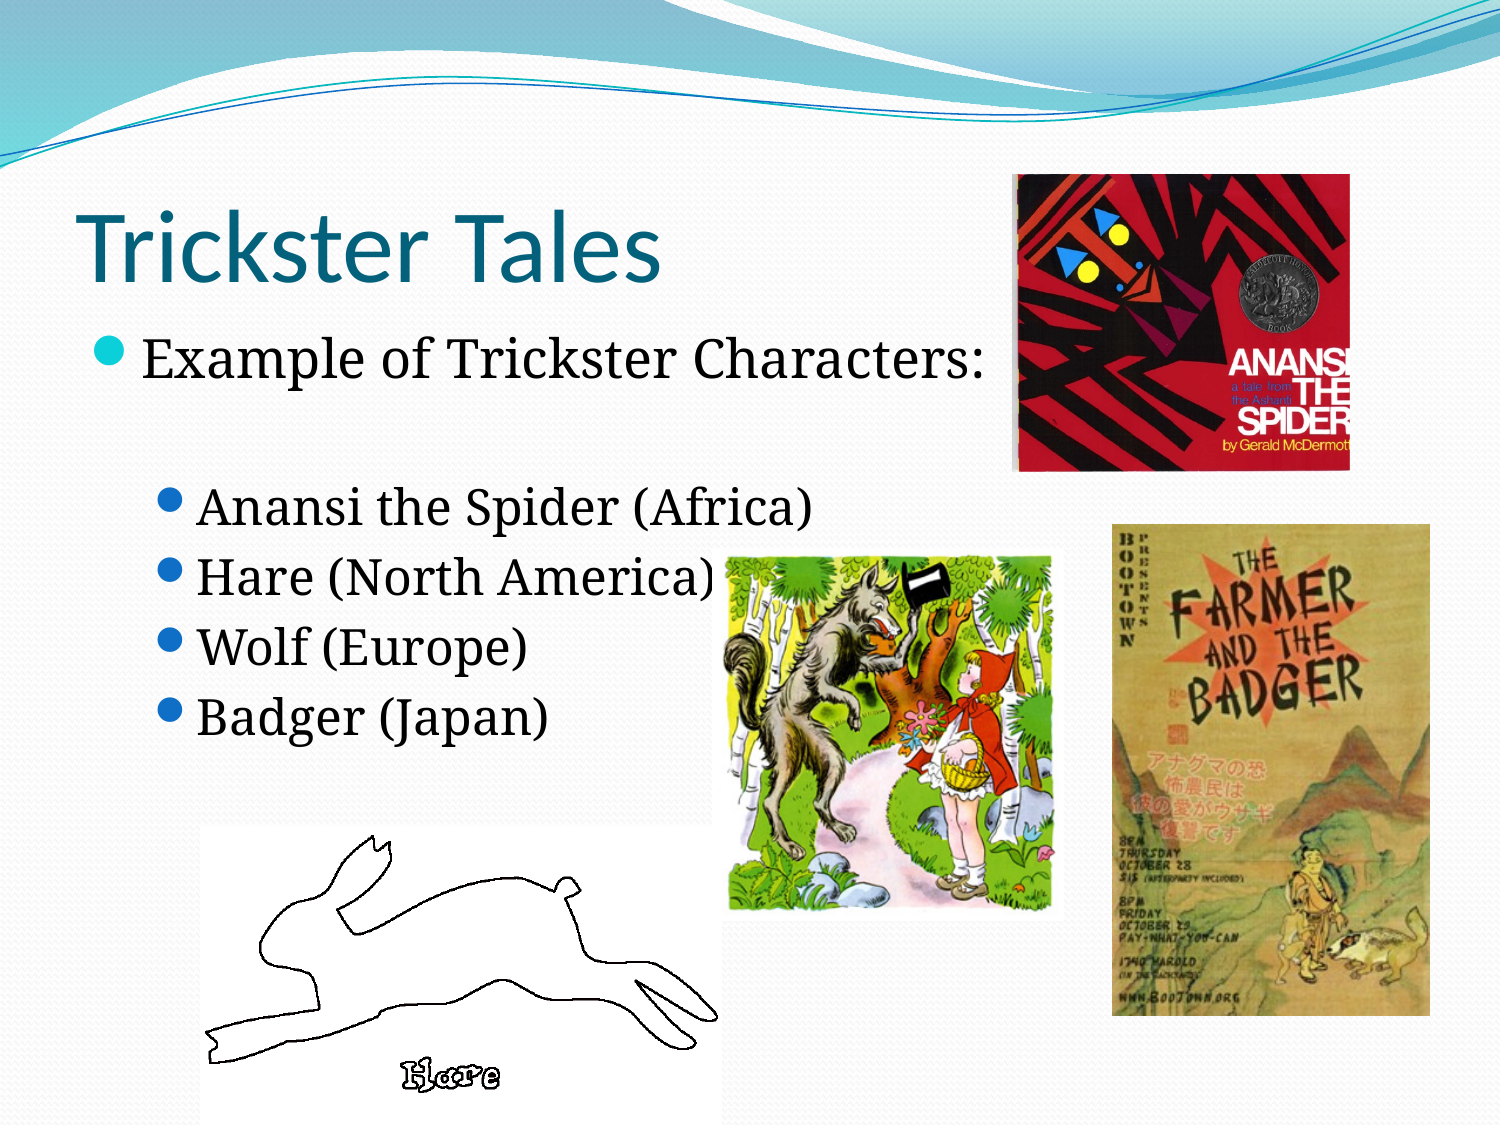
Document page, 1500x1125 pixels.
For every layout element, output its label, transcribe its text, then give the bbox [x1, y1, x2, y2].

picture [1012, 174, 1351, 472]
title Trickster Tales [75, 115, 1425, 303]
picture [199, 549, 1064, 1125]
list Example of Trickster Characters: Anansi the Spider (Africa) Hare (North America) Wolf (Europe) Badger (Japan) [75, 317, 1425, 1038]
picture [1112, 524, 1430, 1016]
